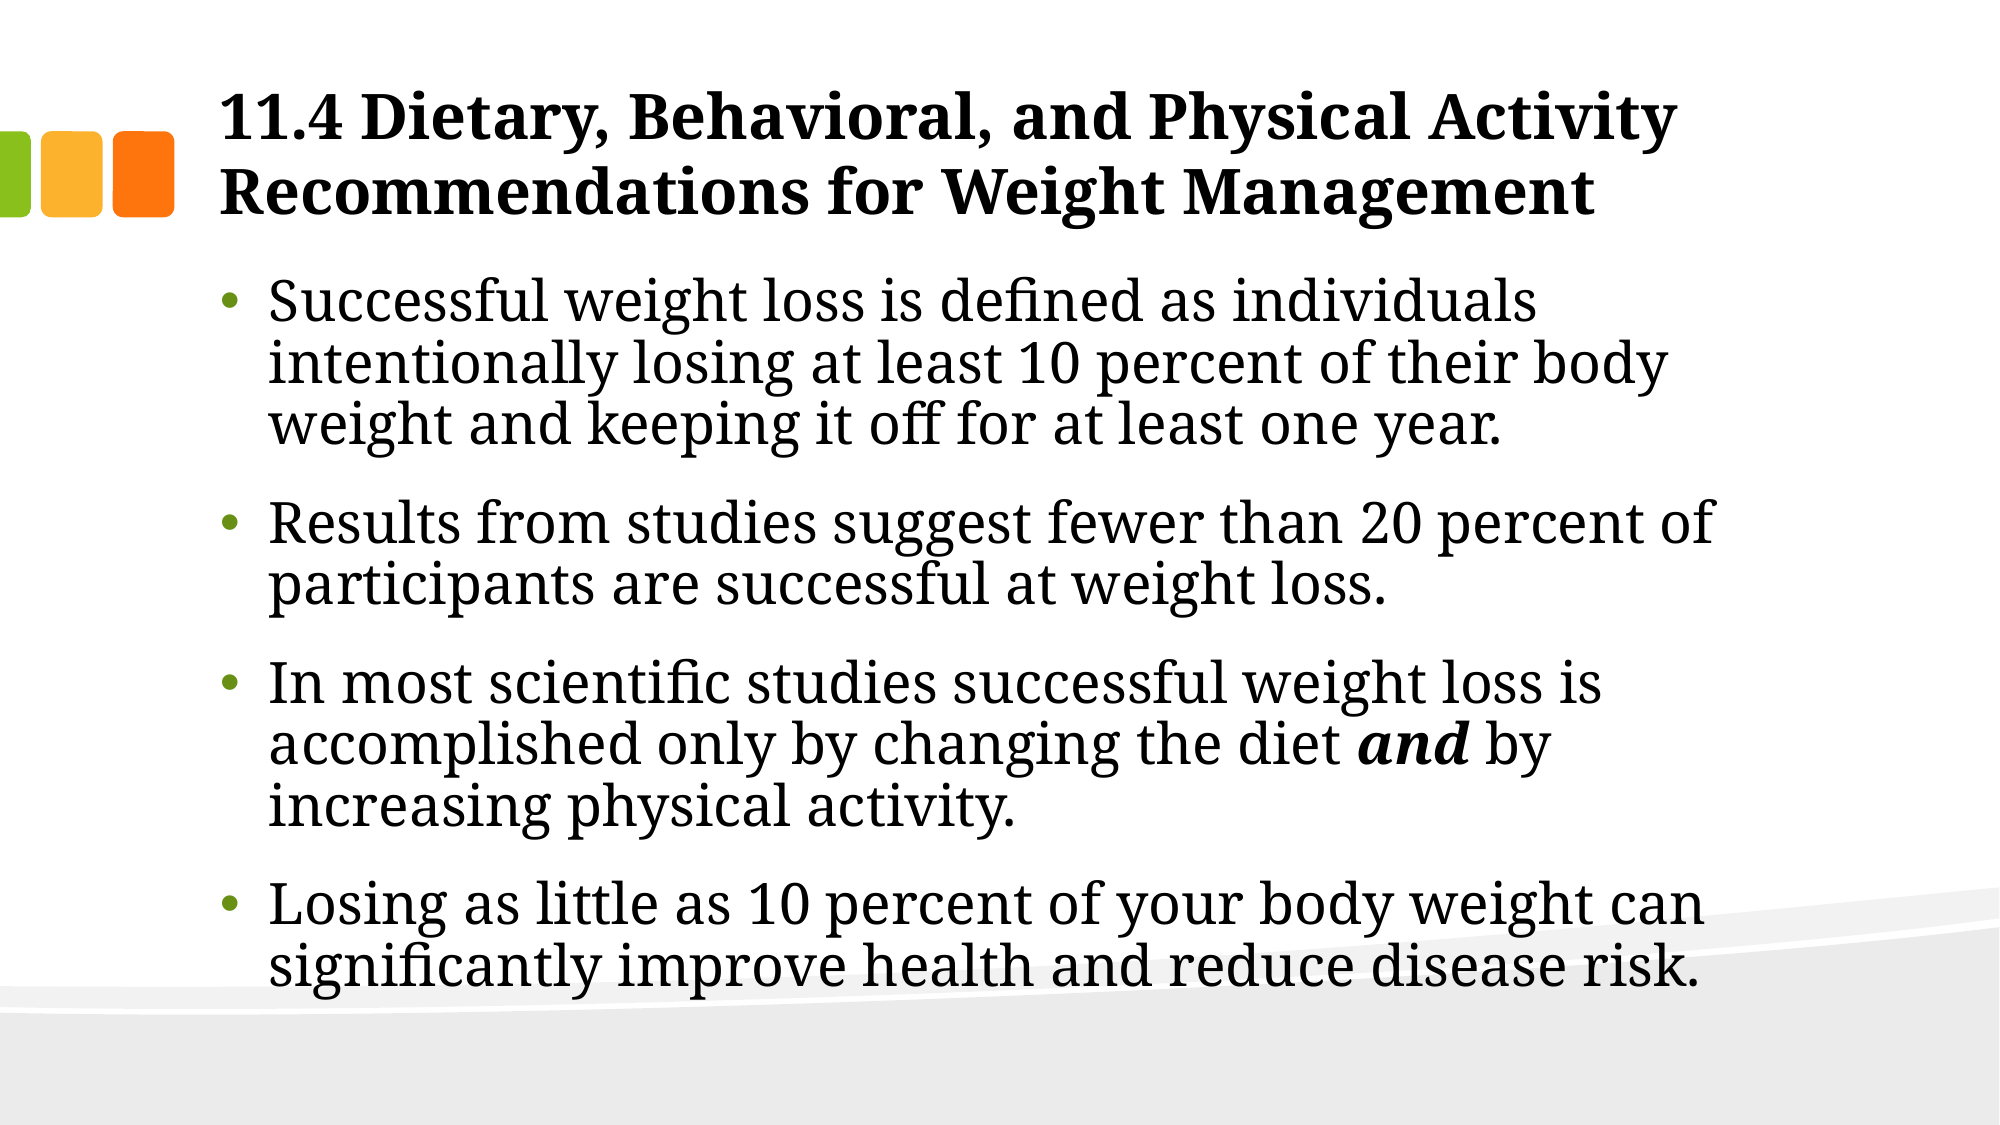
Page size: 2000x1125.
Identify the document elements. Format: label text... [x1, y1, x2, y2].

list Successful weight loss is defined as individuals intentionally losing at least 10 percent of their body weight and keeping it off for at least one year. Results from studies suggest fewer than 20 percent of participants are successful at weight loss. In most scientific studies successful weight loss is accomplished only by changing the diet and by increasing physical activity. Losing as little as 10 percent of your body weight can significantly improve health and reduce disease risk. [199, 262, 1800, 1013]
title 11.4 Dietary, Behavioral, and Physical Activity Recommendations for Weight Management [199, 24, 1800, 238]
